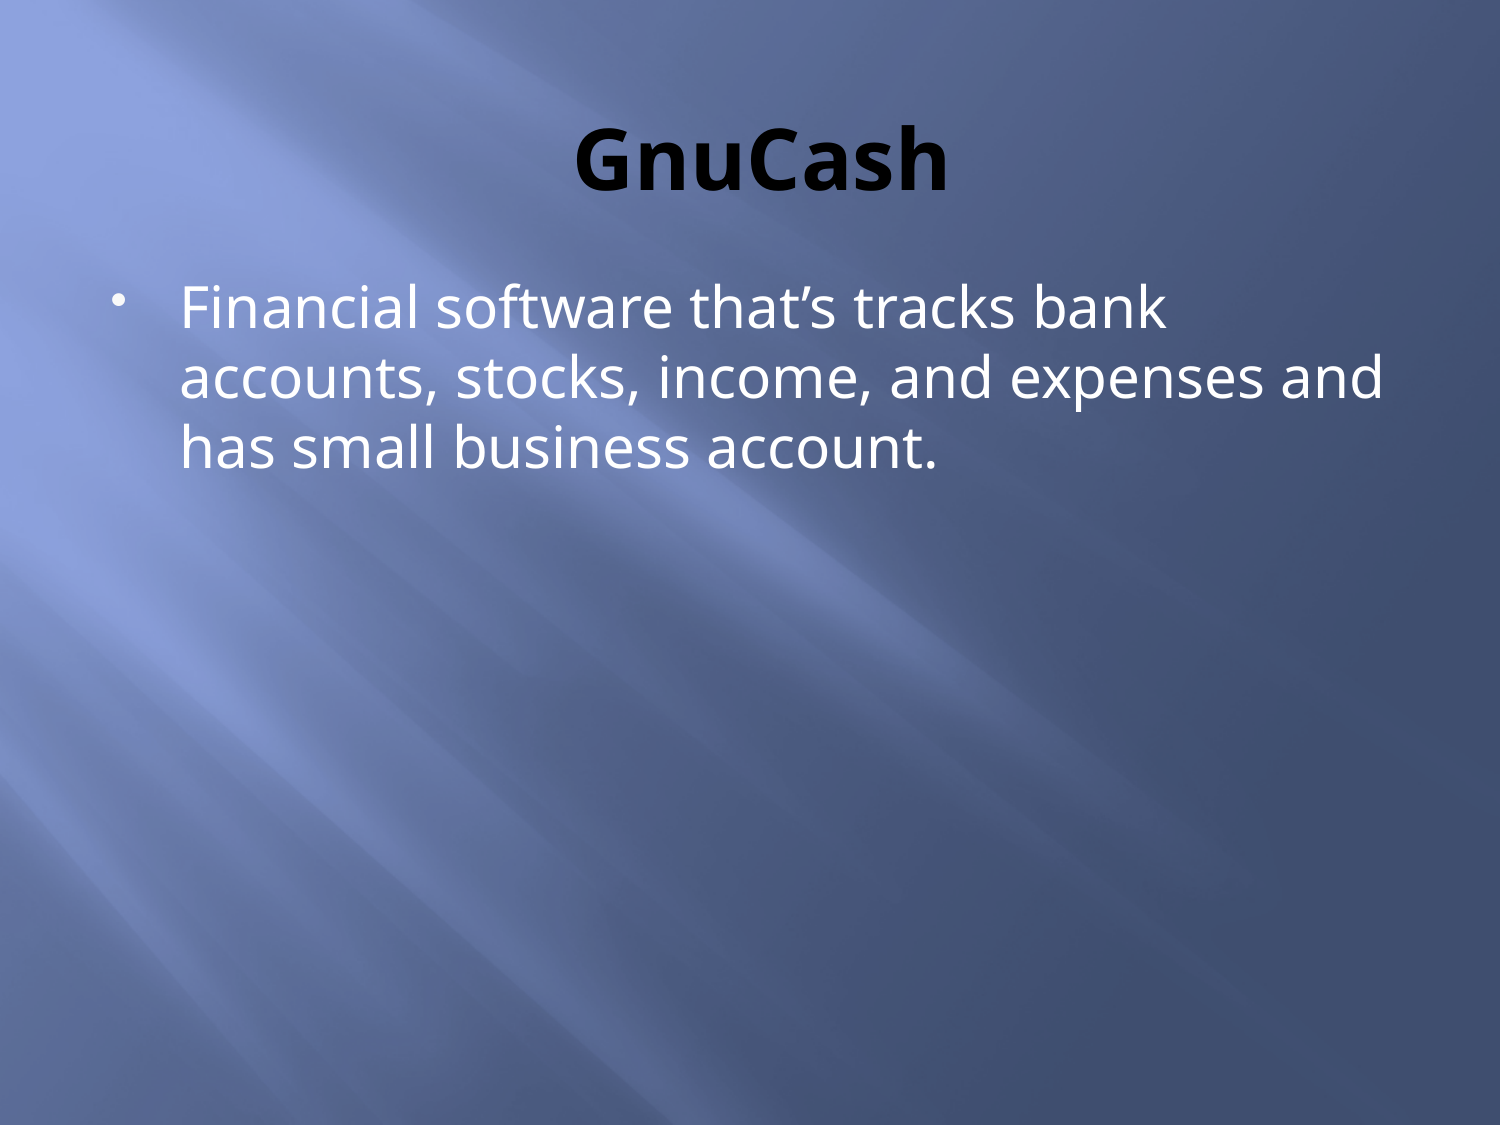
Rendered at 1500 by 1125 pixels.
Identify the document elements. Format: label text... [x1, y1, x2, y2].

list Financial software that’s tracks bank accounts, stocks, income, and expenses and has small business account. [75, 262, 1425, 1035]
title GnuCash [87, 62, 1438, 250]
